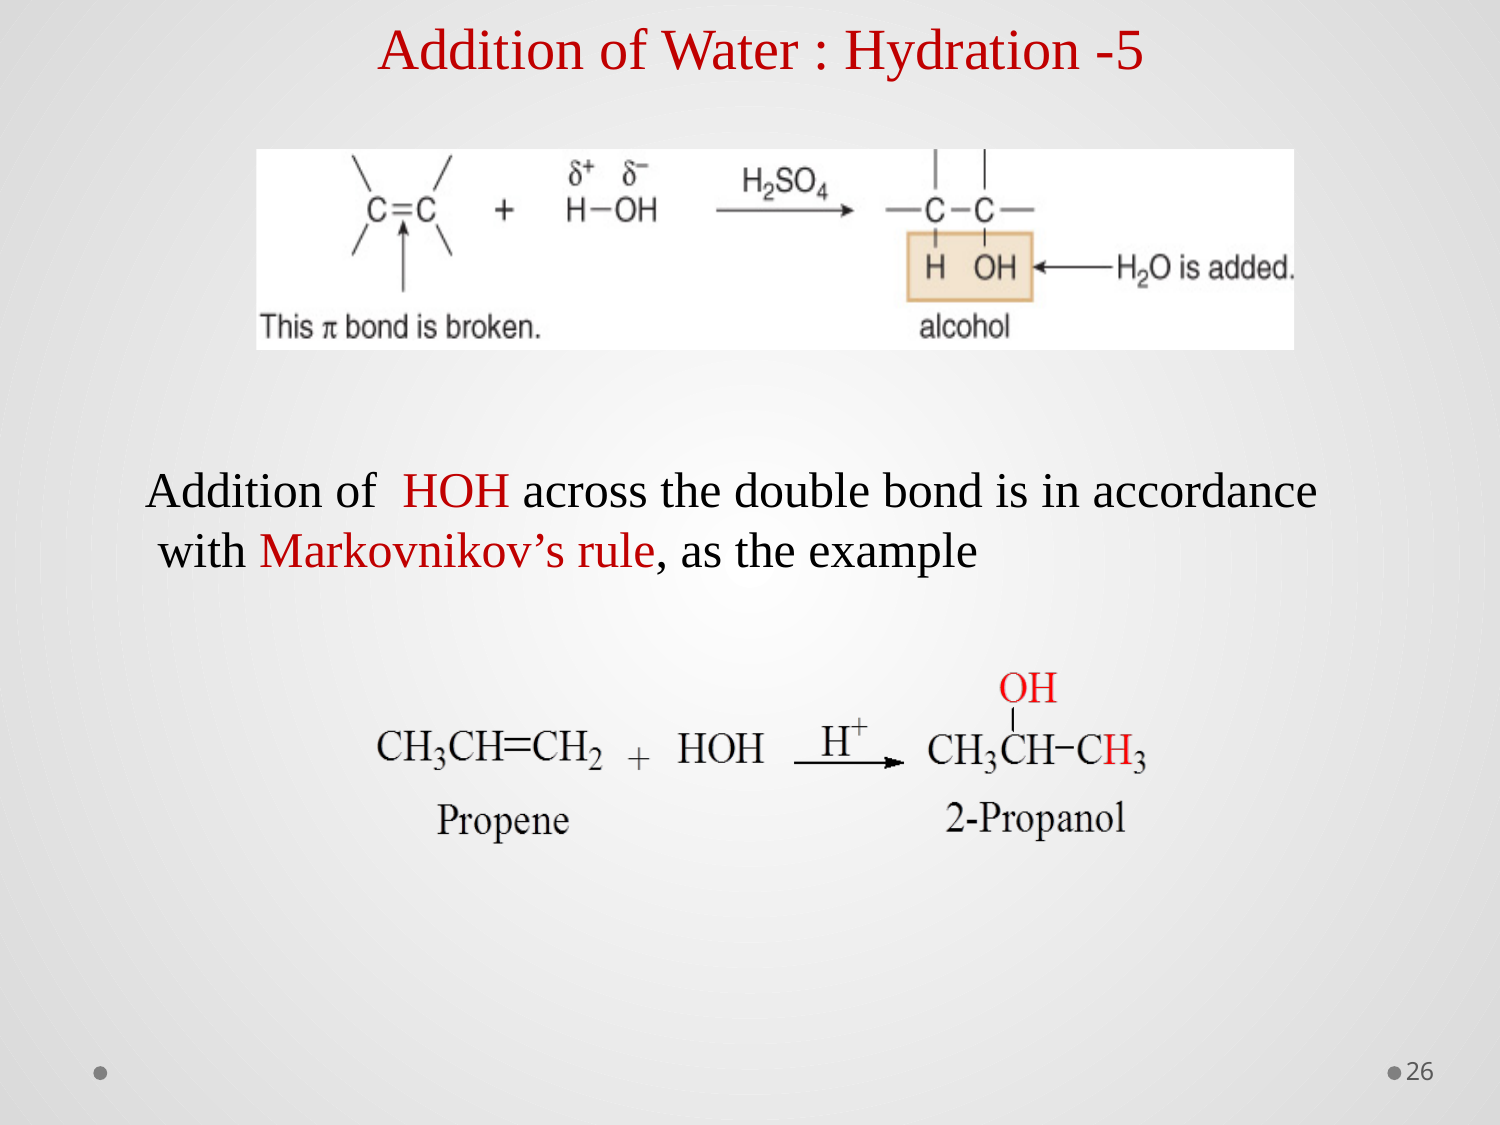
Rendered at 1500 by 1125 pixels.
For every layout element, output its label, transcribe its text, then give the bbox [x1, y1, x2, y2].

picture [255, 148, 1295, 350]
slide_number 26 [1401, 1042, 1494, 1103]
text_box 5- Addition of Water : Hydration [362, 4, 1160, 90]
text_box Addition of HOH across the double bond is in accordance with Markovnikov’s rule, as the example [130, 449, 1396, 585]
picture [376, 668, 1150, 847]
